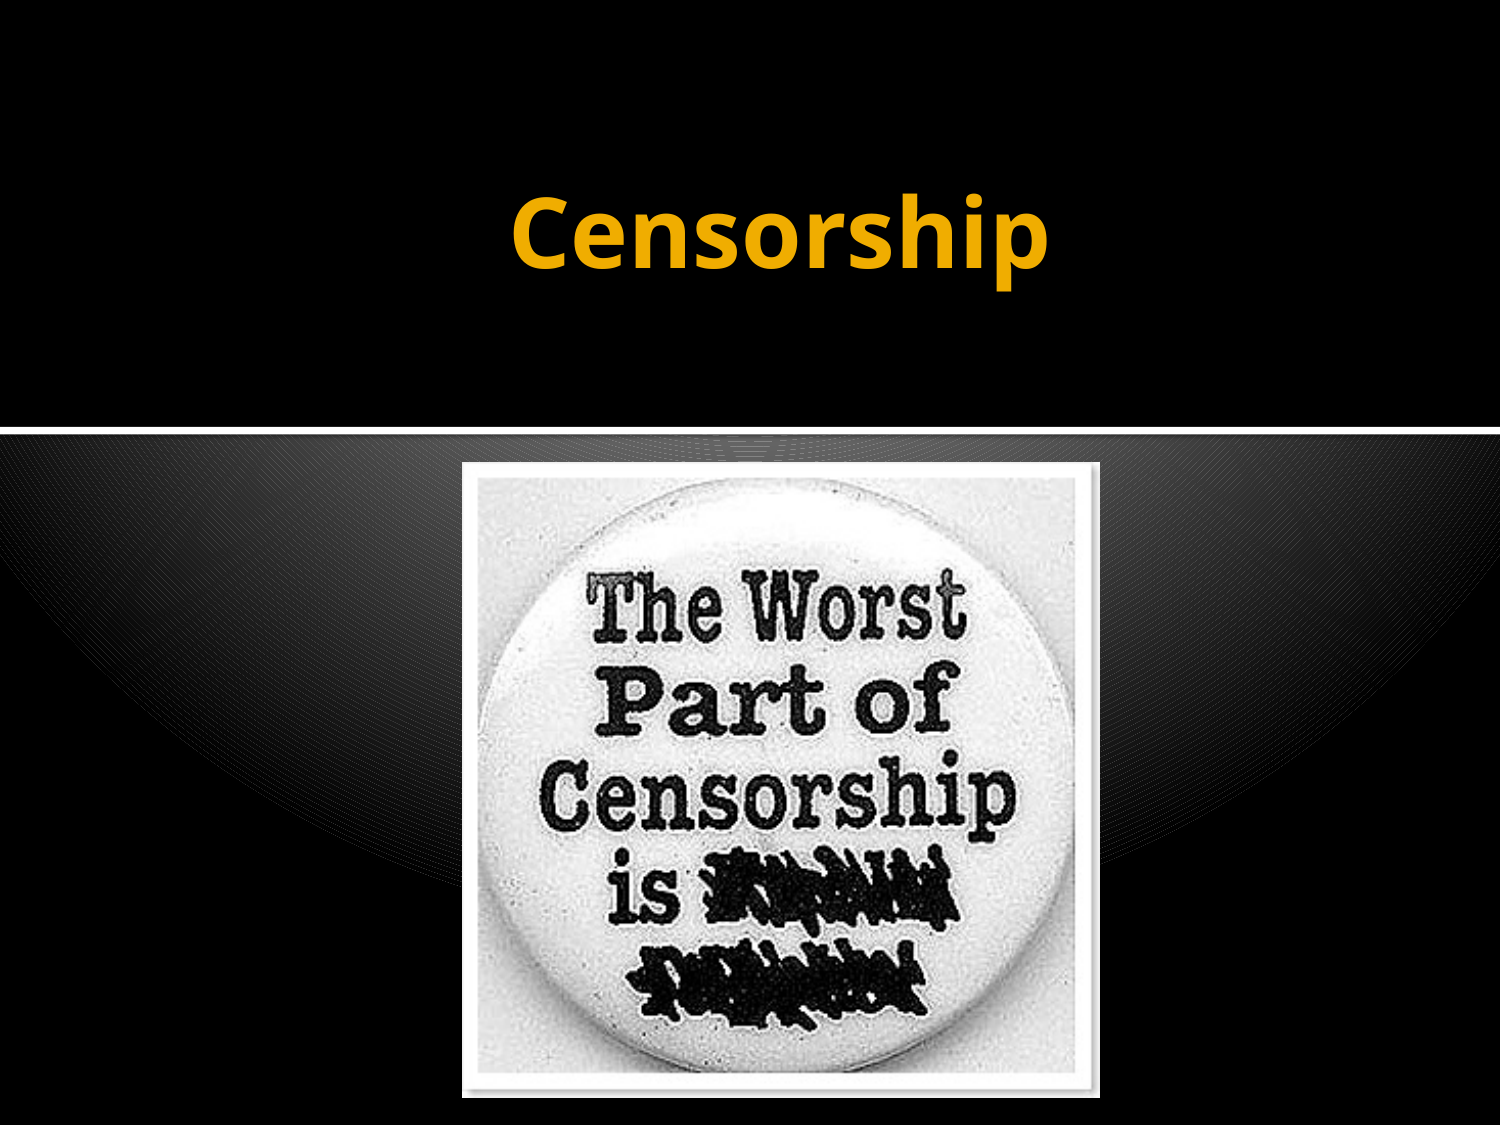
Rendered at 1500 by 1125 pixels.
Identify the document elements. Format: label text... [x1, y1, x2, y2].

title Censorship [123, 19, 1438, 288]
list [462, 462, 1100, 1098]
